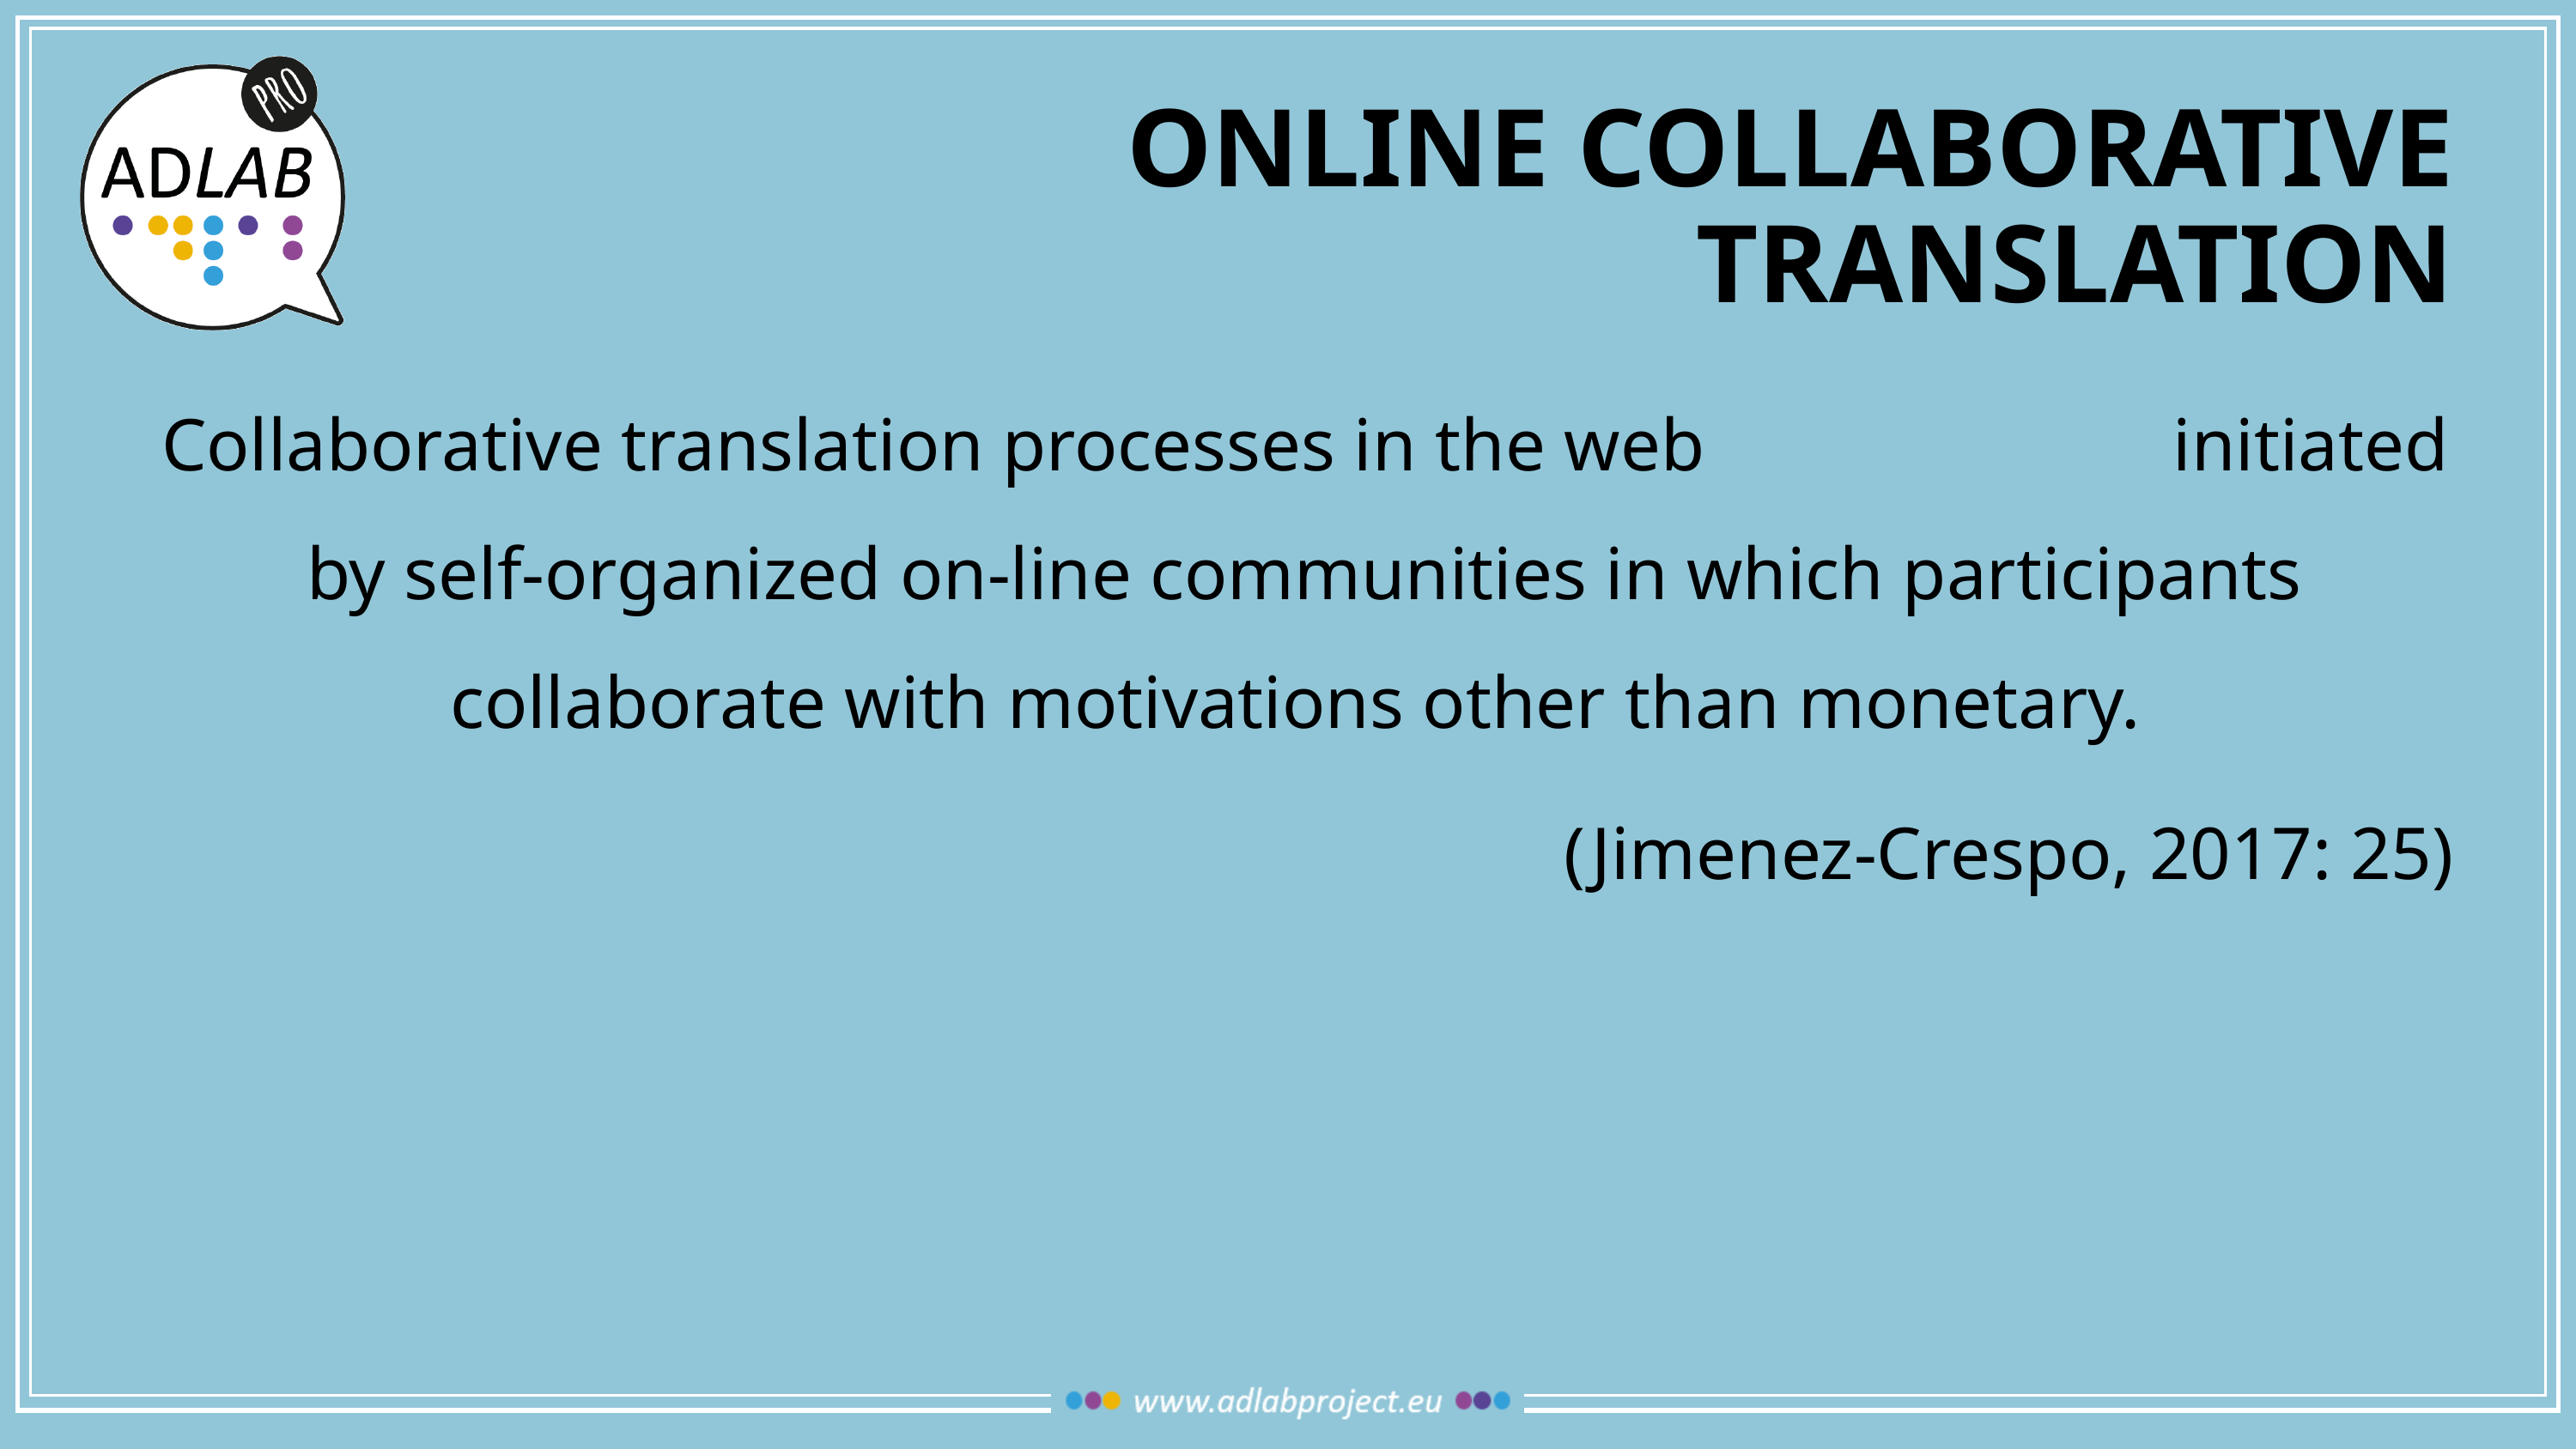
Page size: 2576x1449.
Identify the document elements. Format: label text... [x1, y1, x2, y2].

title ONLINE COLLABORATIVE TRANSLATION [384, 70, 2467, 350]
picture [72, 49, 353, 330]
picture [1051, 1378, 1524, 1429]
list Collaborative translation processes in the web initiated by self-organized on-line communities in which participants collaborate with motivations other than monetary. (Jimenez-Crespo, 2017: 25) [143, 350, 2467, 1056]
